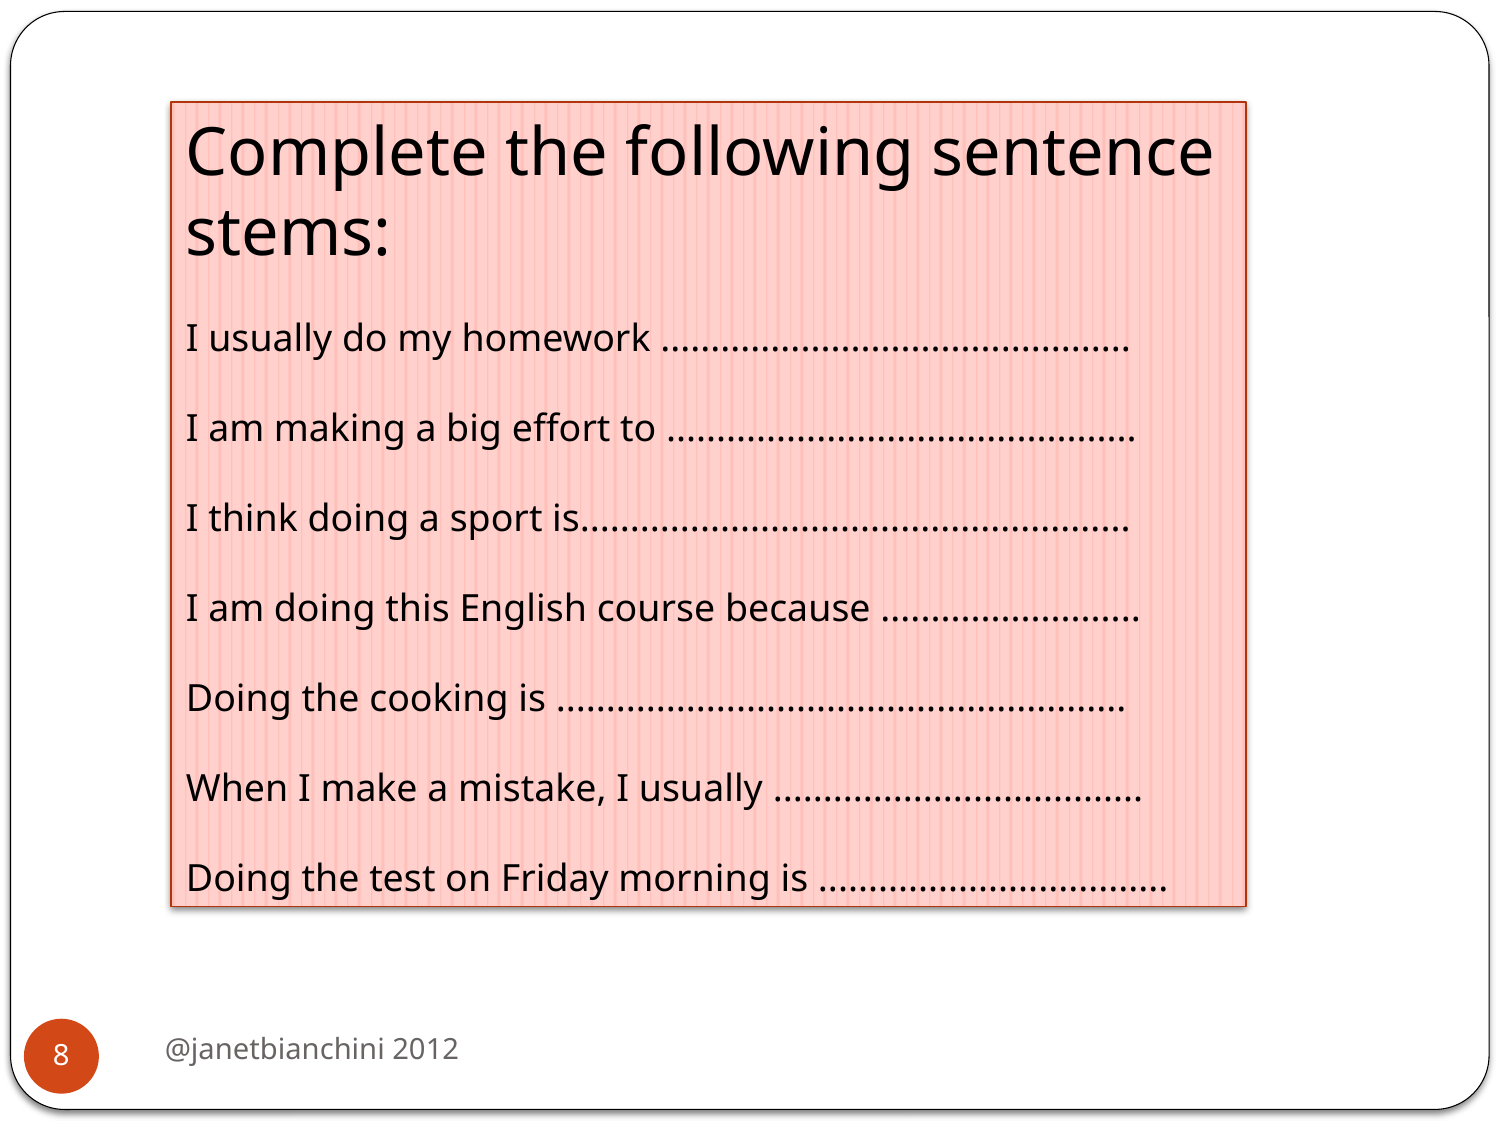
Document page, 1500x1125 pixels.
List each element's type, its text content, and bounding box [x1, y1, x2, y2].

footer @janetbianchini 2012 [150, 1012, 800, 1088]
slide_number 8 [23, 1018, 99, 1094]
text_box Complete the following sentence stems: I usually do my homework ............................................... I am making a big effort to ............................................... I think doing a sport is....................................................... I am doing this English course because .......................... Doing the cooking is ......................................................... When I make a mistake, I usually ..................................... Doing the test on Friday morning is ................................... [170, 101, 1247, 907]
